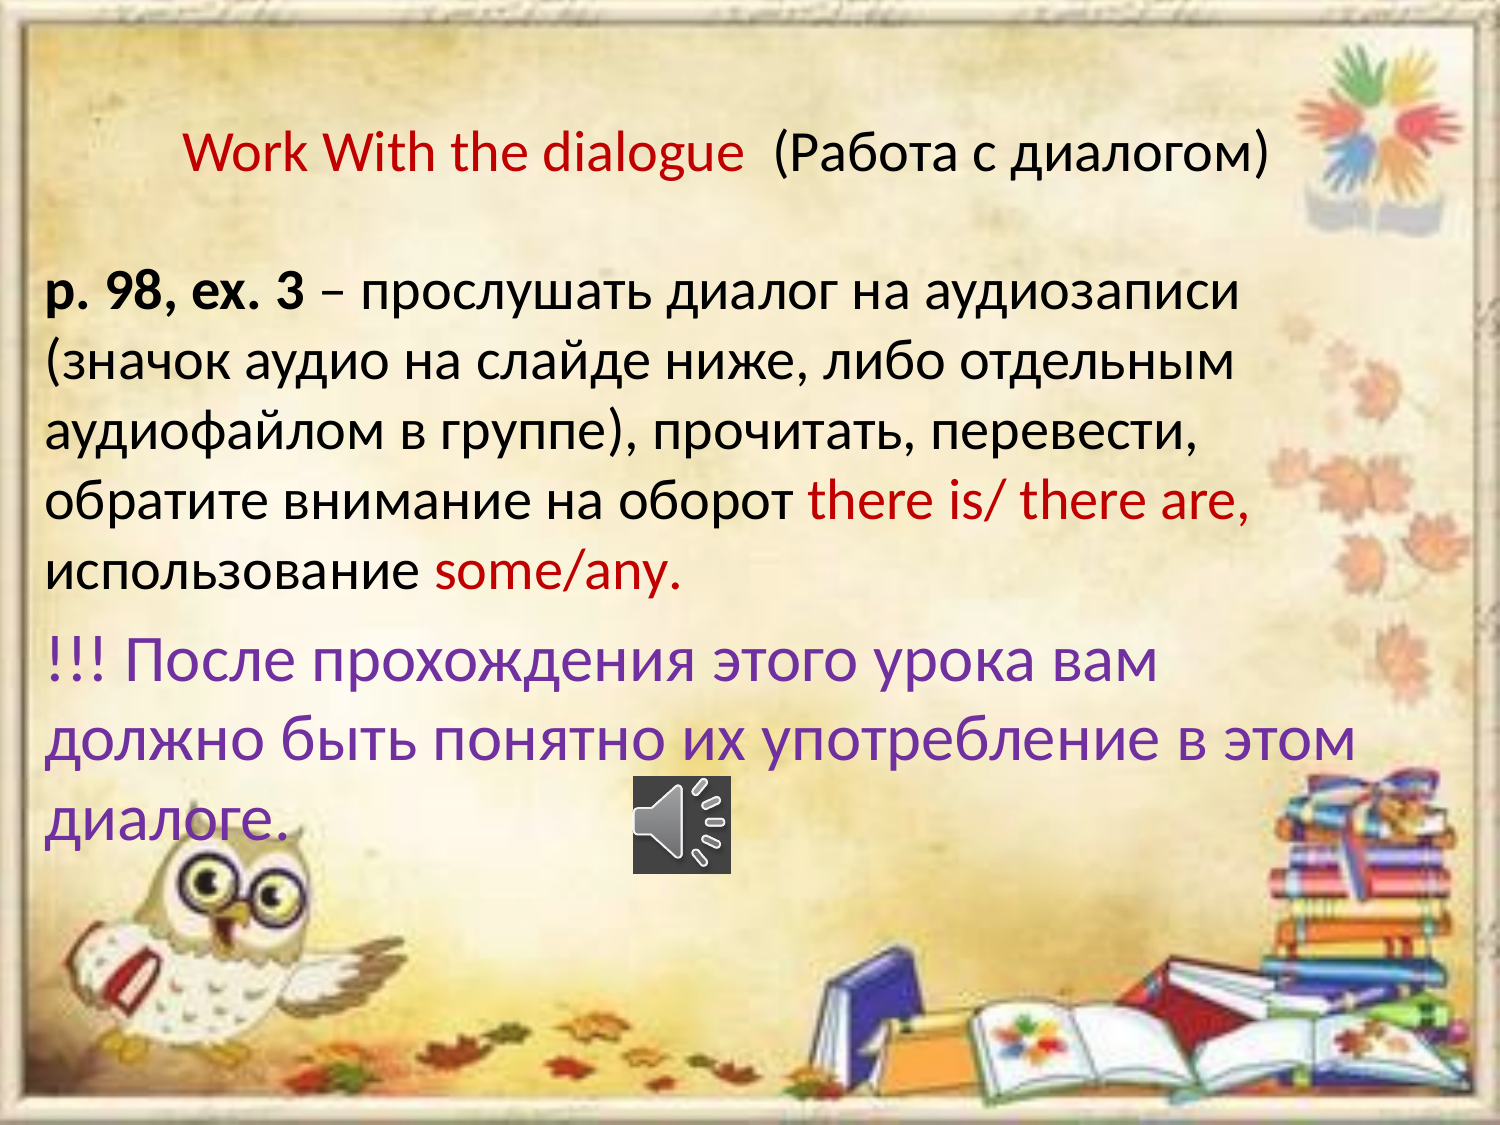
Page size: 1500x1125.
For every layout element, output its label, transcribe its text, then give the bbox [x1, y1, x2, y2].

picture [631, 774, 733, 876]
list p. 98, ex. 3 – прослушать диалог на аудиозаписи (значок аудио на слайде ниже, либо отдельным аудиофайлом в группе), прочитать, перевести, обратите внимание на оборот there is/ there are, использование some/any. !!! После прохождения этого урока вам должно быть понятно их употребление в этом диалоге. [29, 243, 1378, 1076]
title Work With the dialogue (Работа с диалогом) [0, 101, 1453, 194]
